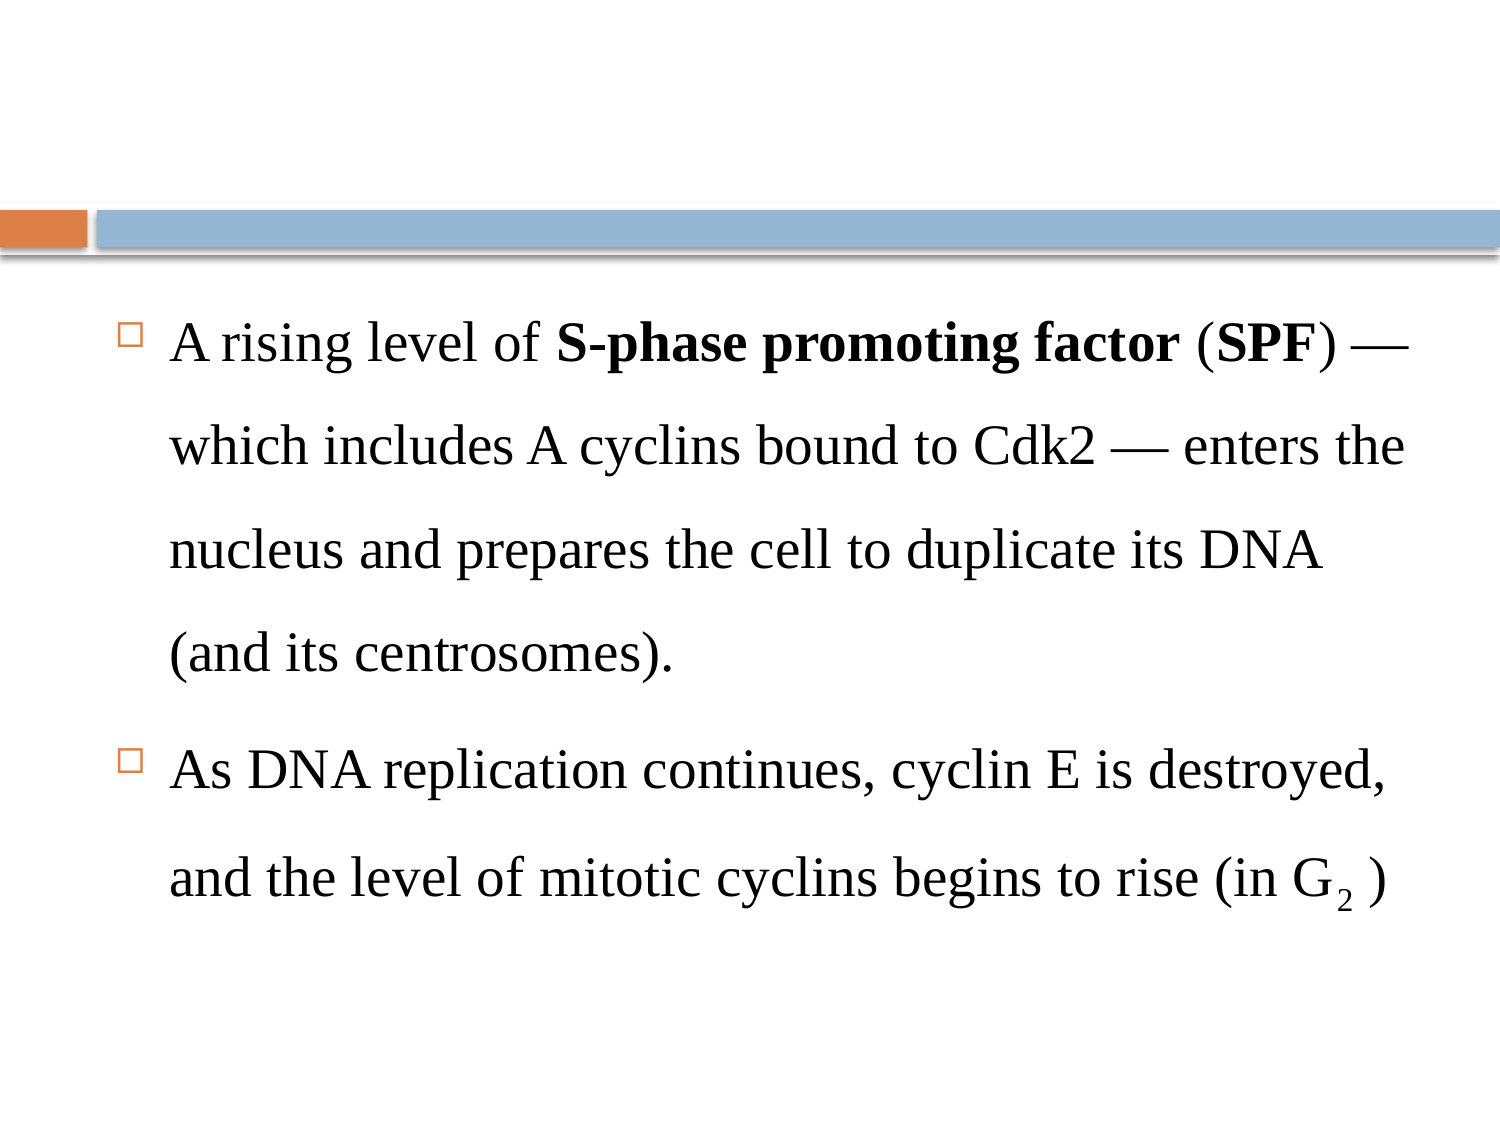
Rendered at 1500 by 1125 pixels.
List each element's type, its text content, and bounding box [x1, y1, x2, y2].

list A rising level of S-phase promoting factor (SPF) — which includes A cyclins bound to Cdk2 — enters the nucleus and prepares the cell to duplicate its DNA (and its centrosomes). As DNA replication continues, cyclin E is destroyed, and the level of mitotic cyclins begins to rise (in G2 ) [100, 262, 1438, 1000]
